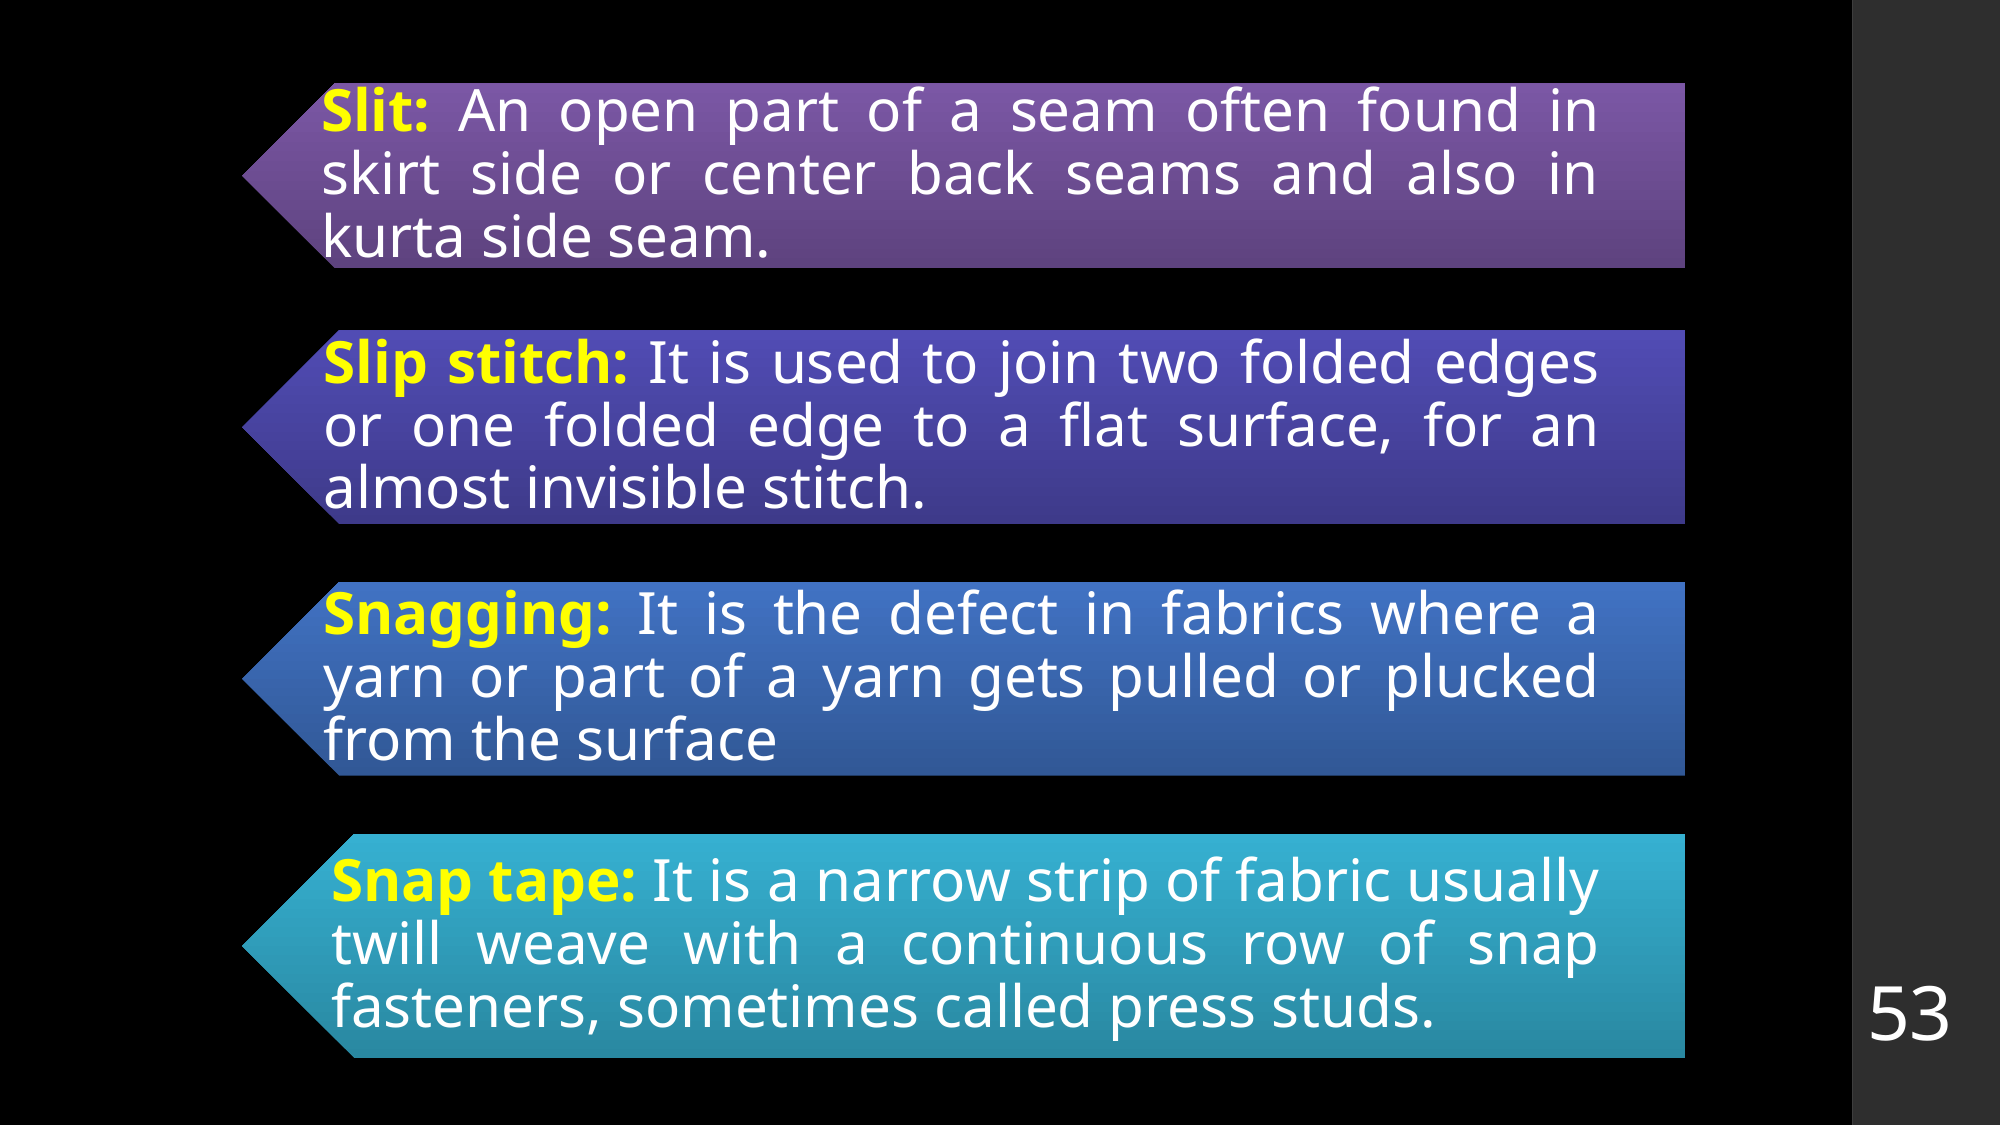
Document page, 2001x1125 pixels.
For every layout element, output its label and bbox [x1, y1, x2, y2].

text_box [0, 78, 2000, 1059]
